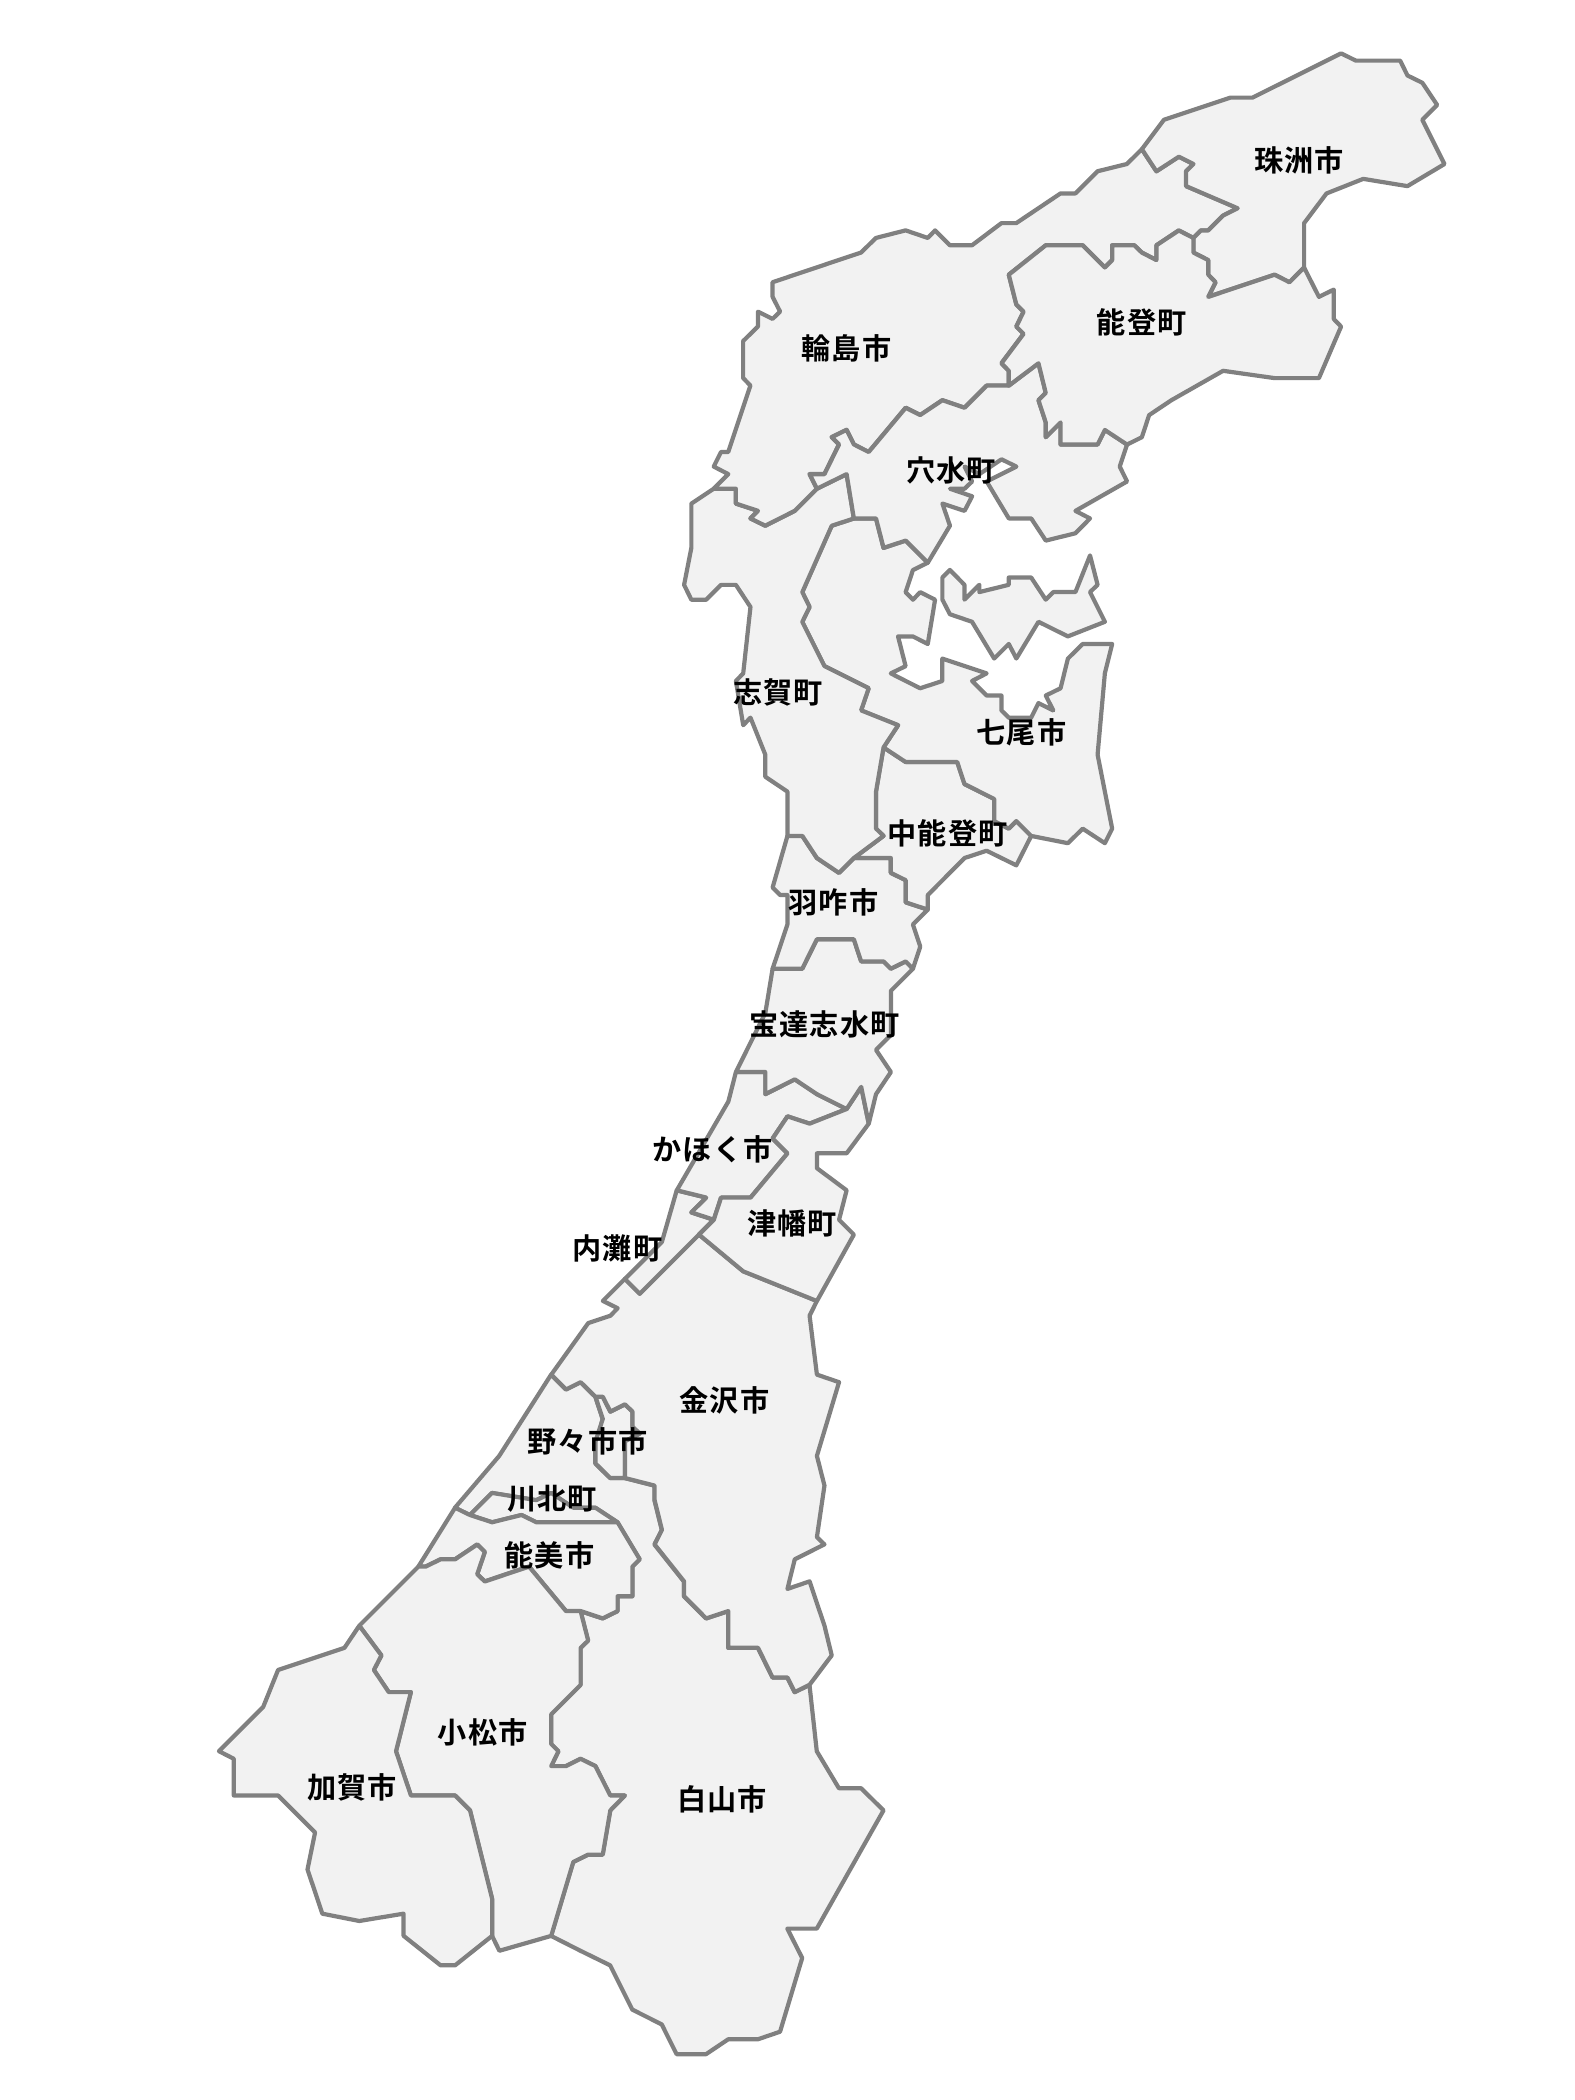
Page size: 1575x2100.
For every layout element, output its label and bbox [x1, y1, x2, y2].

text_box [218, 53, 1445, 2055]
